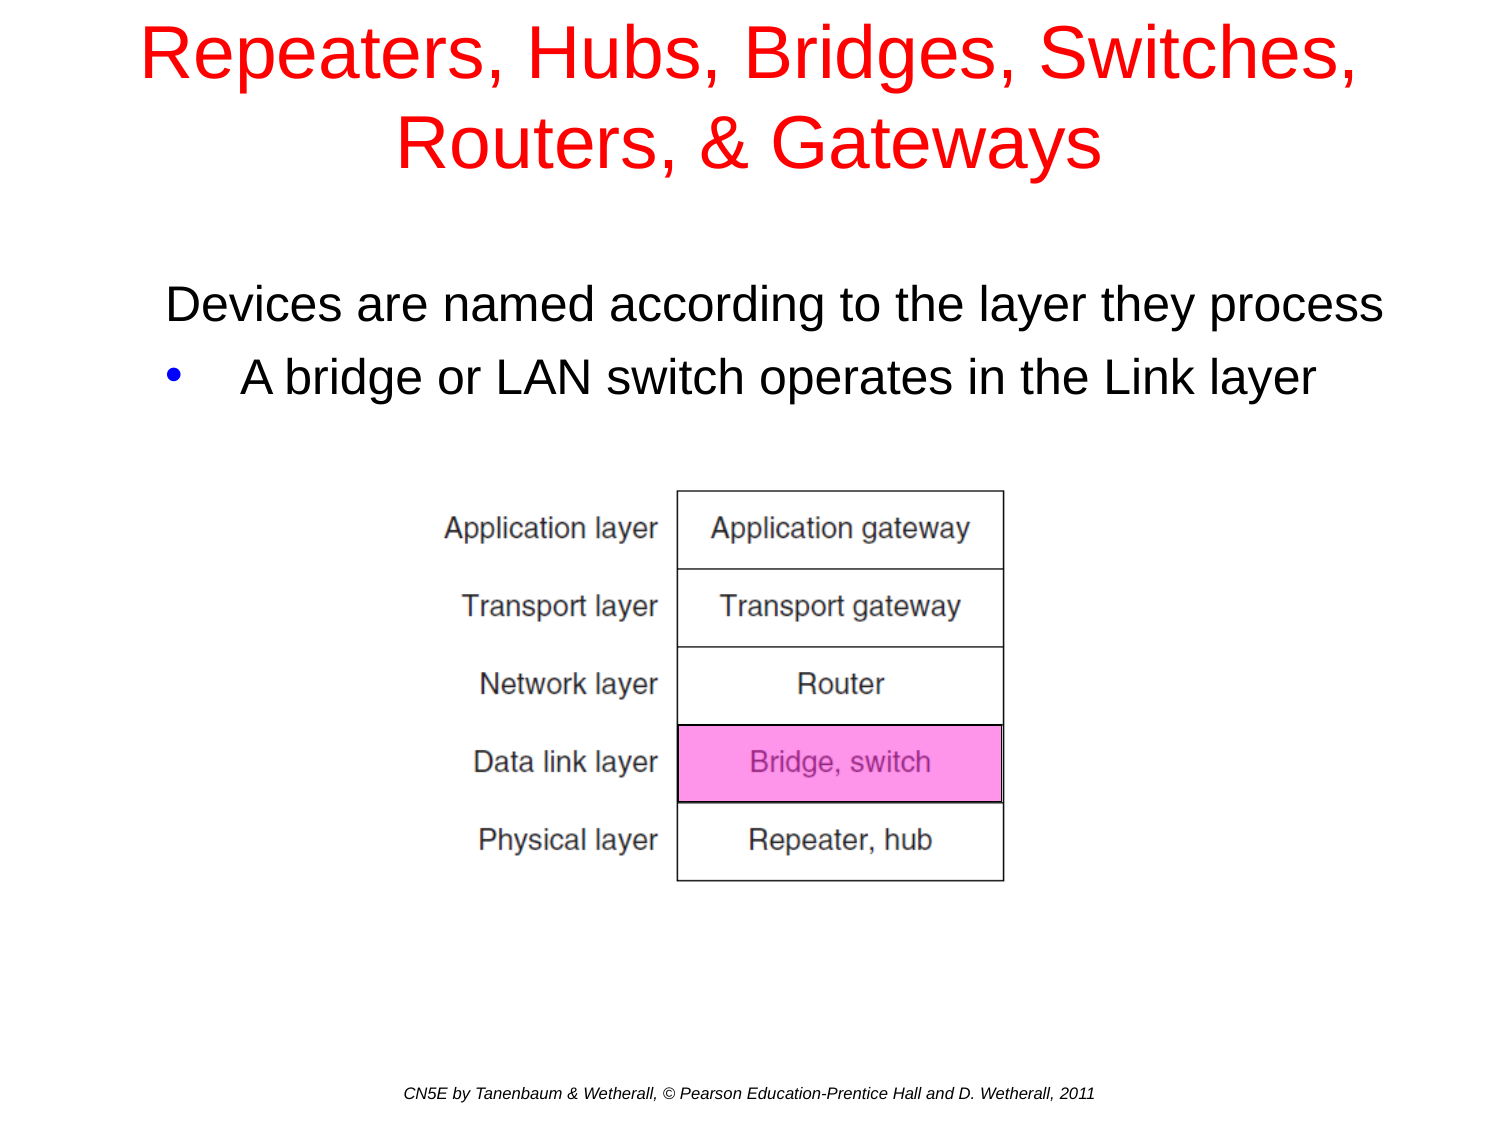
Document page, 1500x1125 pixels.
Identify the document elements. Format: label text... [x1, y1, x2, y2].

title Repeaters, Hubs, Bridges, Switches, Routers, & Gateways [0, 0, 1500, 188]
list Devices are named according to the layer they process A bridge or LAN switch operates in the Link layer [149, 263, 1429, 1020]
picture [438, 482, 1031, 887]
footer CN5E by Tanenbaum & Wetherall, © Pearson Education-Prentice Hall and D. Wetherall, 2011 [0, 1074, 1500, 1125]
